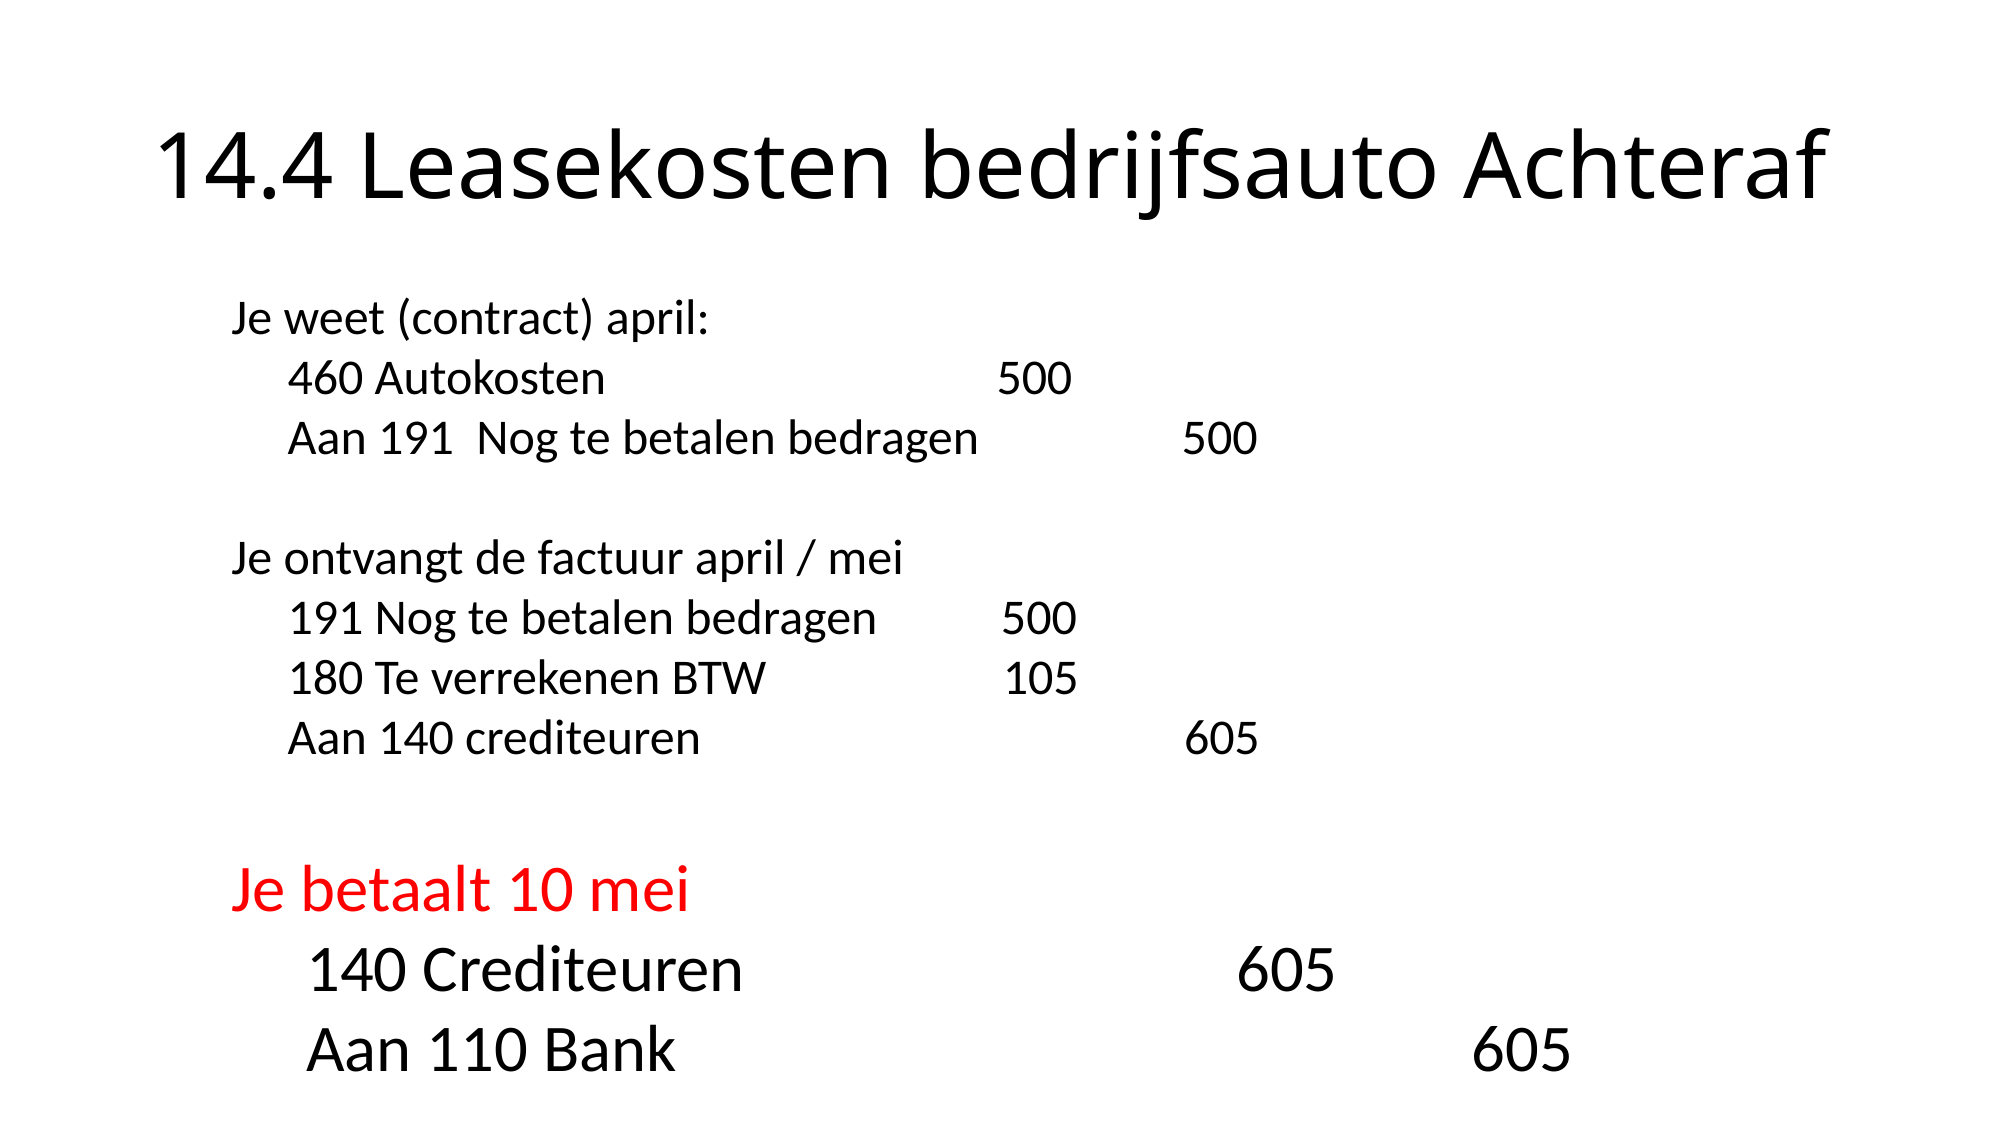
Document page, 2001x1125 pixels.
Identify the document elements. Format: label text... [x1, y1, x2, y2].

text_box Je weet (contract) april: 460 Autokosten 500 Aan 191 Nog te betalen bedragen 500 Je ontvangt de factuur april / mei 191 Nog te betalen bedragen 500 180 Te verrekenen BTW 105 Aan 140 crediteuren 605 Je betaalt 10 mei 140 Crediteuren 605 Aan 110 Bank 605 [216, 277, 1700, 1092]
title 14.4 Leasekosten bedrijfsauto Achteraf [137, 59, 1863, 278]
